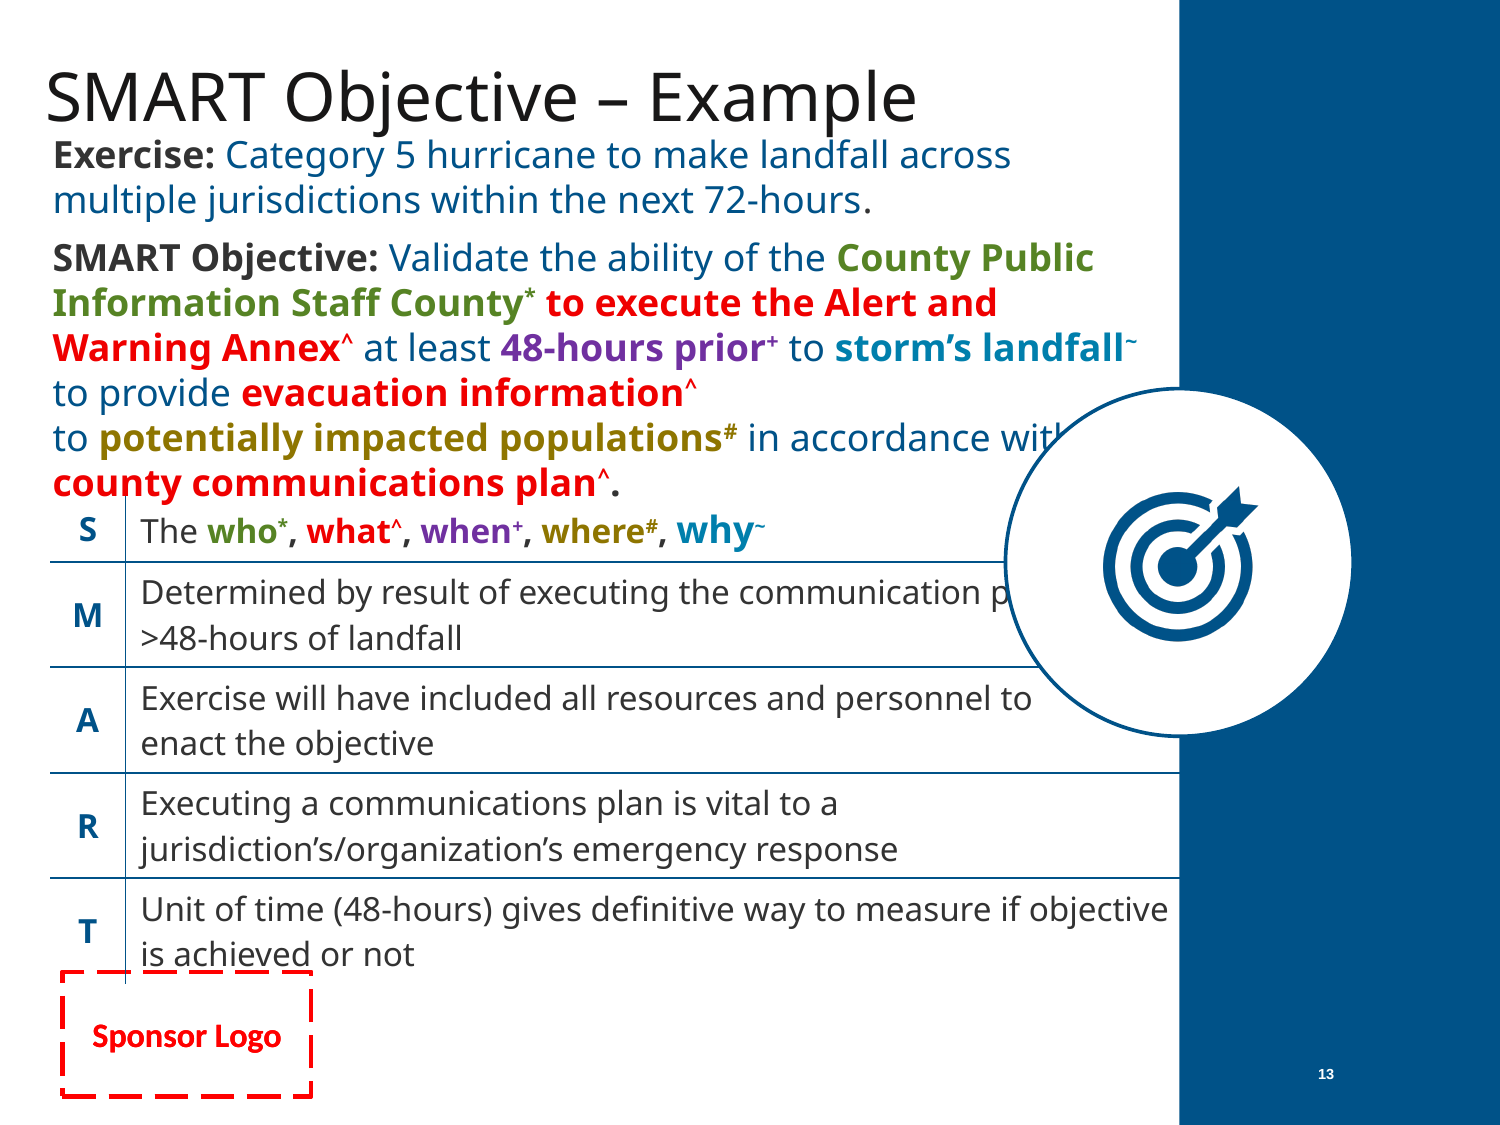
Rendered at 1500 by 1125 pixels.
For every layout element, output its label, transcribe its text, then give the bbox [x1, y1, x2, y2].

table_cell Exercise will have included all resources and personnel to enact the objective [126, 668, 1177, 772]
picture [1086, 469, 1275, 658]
list Exercise: Category 5 hurricane to make landfall across multiple jurisdictions within the next 72-hours. SMART Objective: Validate the ability of the County Public Information Staff County* to execute the Alert and Warning Annex^ at least 48-hours prior+ to storm’s landfall~ to provide evacuation information^ to potentially impacted populations# in accordance with the county communications plan^. [37, 125, 1177, 510]
title SMART Objective – Example [30, 12, 1013, 176]
table_header The who*, what^, when+, where#, why~ [126, 496, 1016, 561]
table_cell Determined by result of executing the communication plan >48-hours of landfall [126, 563, 1036, 666]
table_cell Executing a communications plan is vital to a jurisdiction’s/organization’s emergency response [126, 774, 1177, 877]
table_cell M [50, 563, 125, 666]
table_cell A [50, 668, 125, 772]
table_cell R [50, 774, 125, 877]
text_box [1177, 0, 1500, 1125]
table_cell Unit of time (48-hours) gives definitive way to measure if objective is achieved or not [126, 879, 1177, 984]
table_cell T [50, 879, 125, 984]
text_box [1003, 386, 1356, 739]
table_header S [50, 496, 125, 561]
slide_number 13 [1242, 1052, 1368, 1098]
